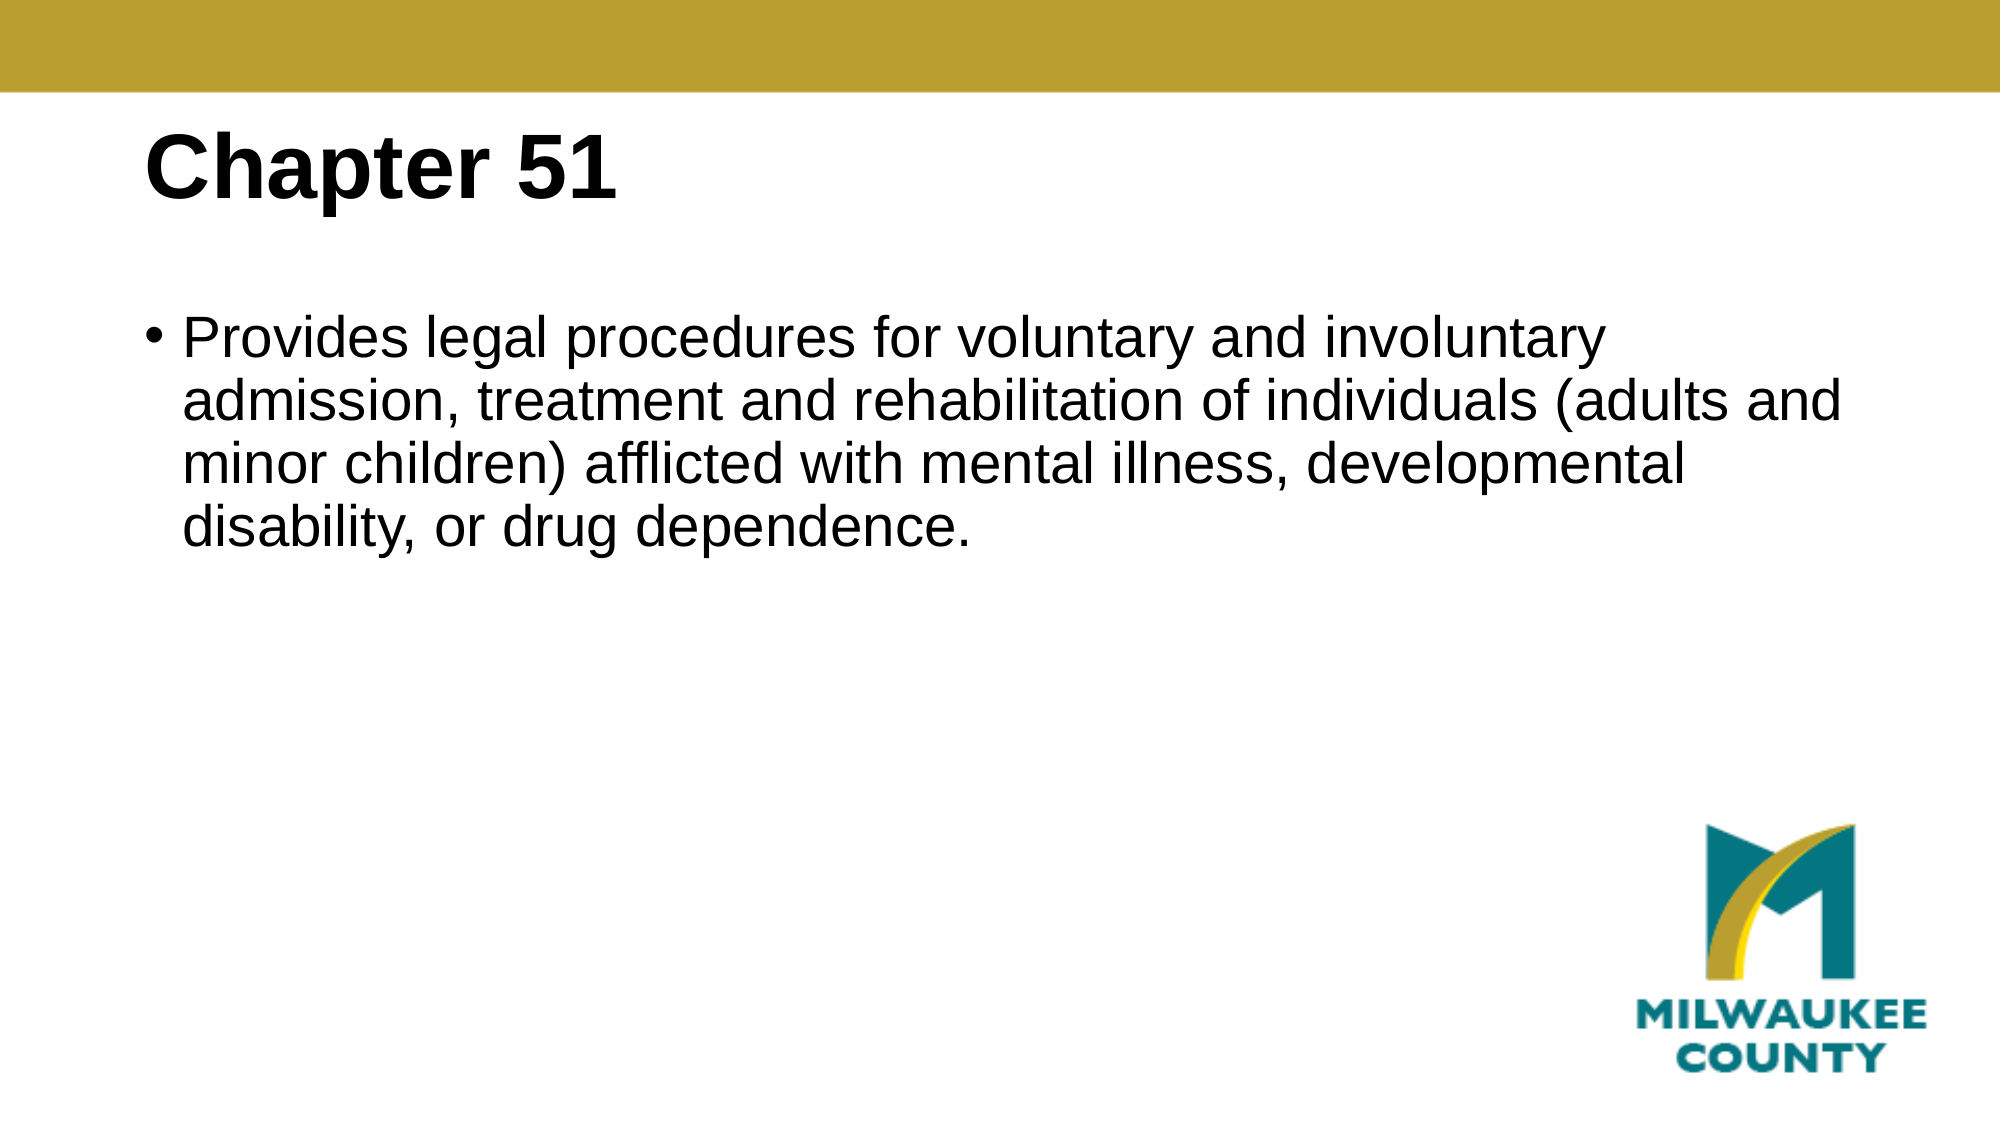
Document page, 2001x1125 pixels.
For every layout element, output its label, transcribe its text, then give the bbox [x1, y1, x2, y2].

picture [0, 0, 2000, 1125]
list Provides legal procedures for voluntary and involuntary admission, treatment and rehabilitation of individuals (adults and minor children) afflicted with mental illness, developmental disability, or drug dependence. [136, 298, 1863, 1014]
title Chapter 51 [136, 59, 1863, 278]
